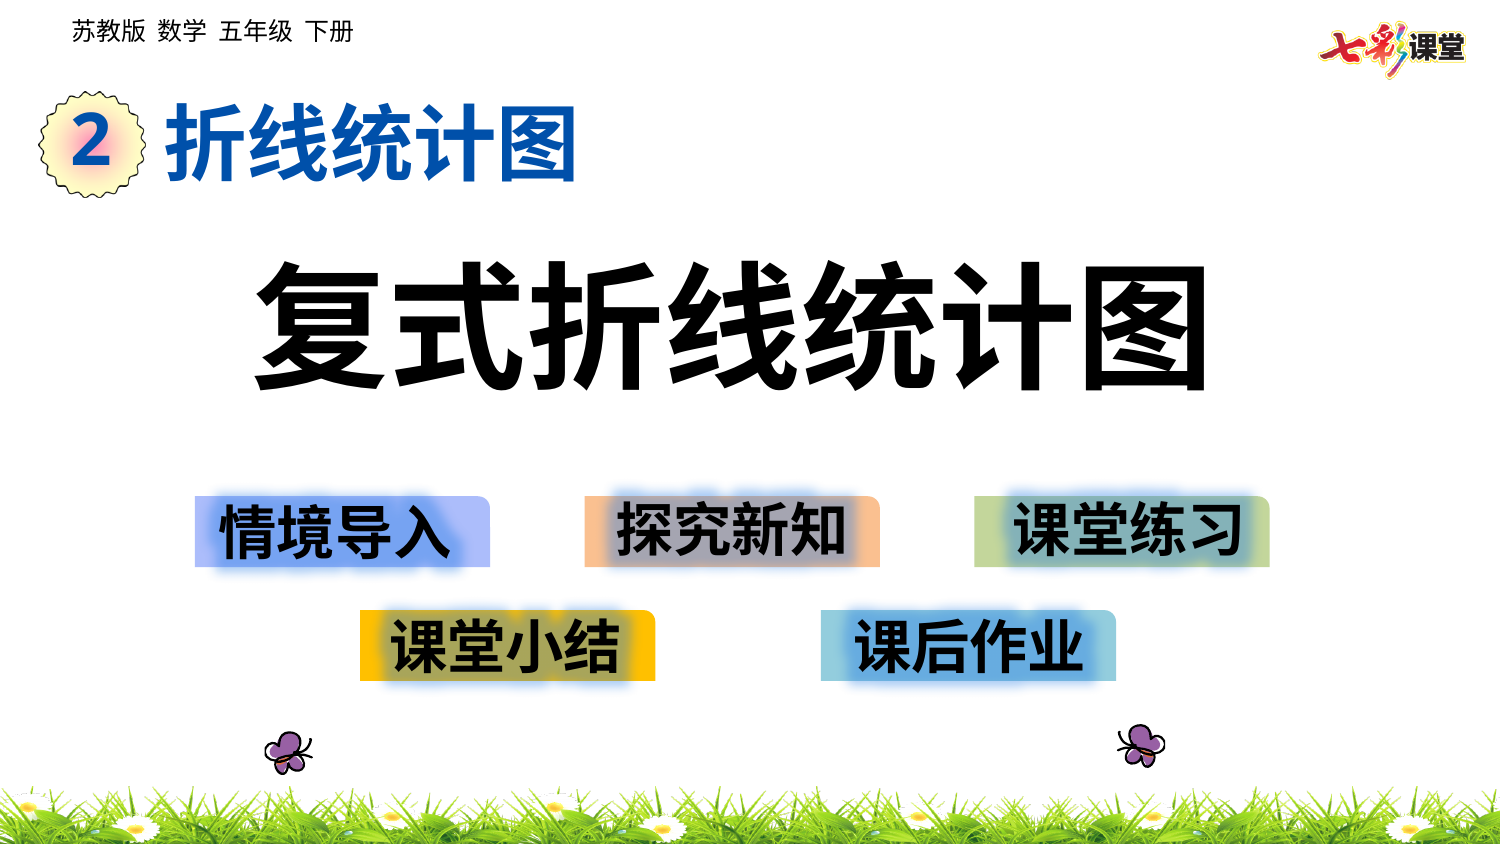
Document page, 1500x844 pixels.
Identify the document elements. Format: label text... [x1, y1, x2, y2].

text_box 情境导入 [199, 484, 472, 579]
text_box 课堂小结 [370, 598, 642, 693]
text_box 探究新知 [596, 481, 868, 575]
picture [0, 786, 1500, 844]
picture [264, 730, 318, 779]
picture [1111, 723, 1166, 772]
text_box 课后作业 [833, 598, 1106, 693]
text_box 复式折线统计图 [240, 235, 1226, 412]
picture [1316, 20, 1468, 80]
text_box 折线统计图 [152, 85, 592, 197]
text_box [37, 84, 146, 198]
text_box 课堂练习 [993, 481, 1266, 575]
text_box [0, 0, 668, 70]
